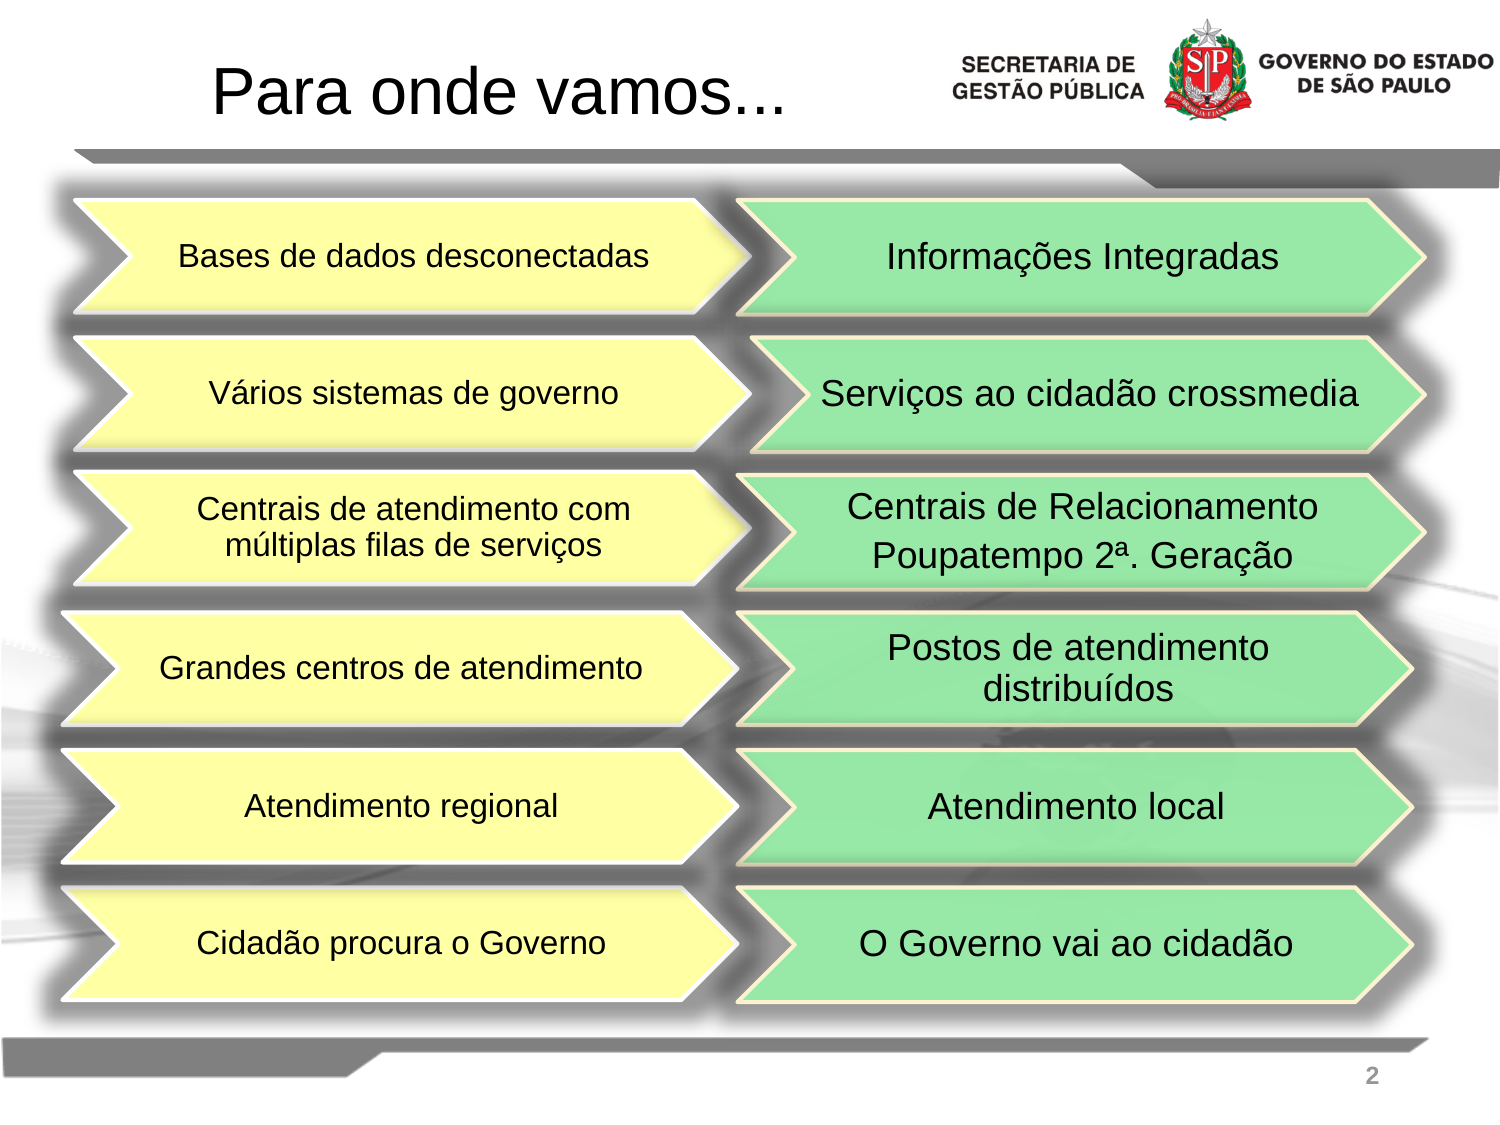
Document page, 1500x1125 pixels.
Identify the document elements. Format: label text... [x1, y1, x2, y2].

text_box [738, 749, 1413, 865]
title Para onde vamos... [74, 37, 926, 138]
picture [887, 10, 1500, 138]
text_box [62, 887, 735, 1001]
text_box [74, 199, 736, 313]
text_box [737, 199, 1426, 315]
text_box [74, 471, 751, 585]
picture [0, 462, 1500, 1027]
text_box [74, 337, 749, 451]
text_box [737, 612, 1413, 726]
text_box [737, 887, 1413, 1003]
picture [0, 1037, 1433, 1091]
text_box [751, 337, 1426, 453]
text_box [62, 749, 738, 863]
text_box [737, 474, 1426, 590]
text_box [62, 612, 735, 726]
